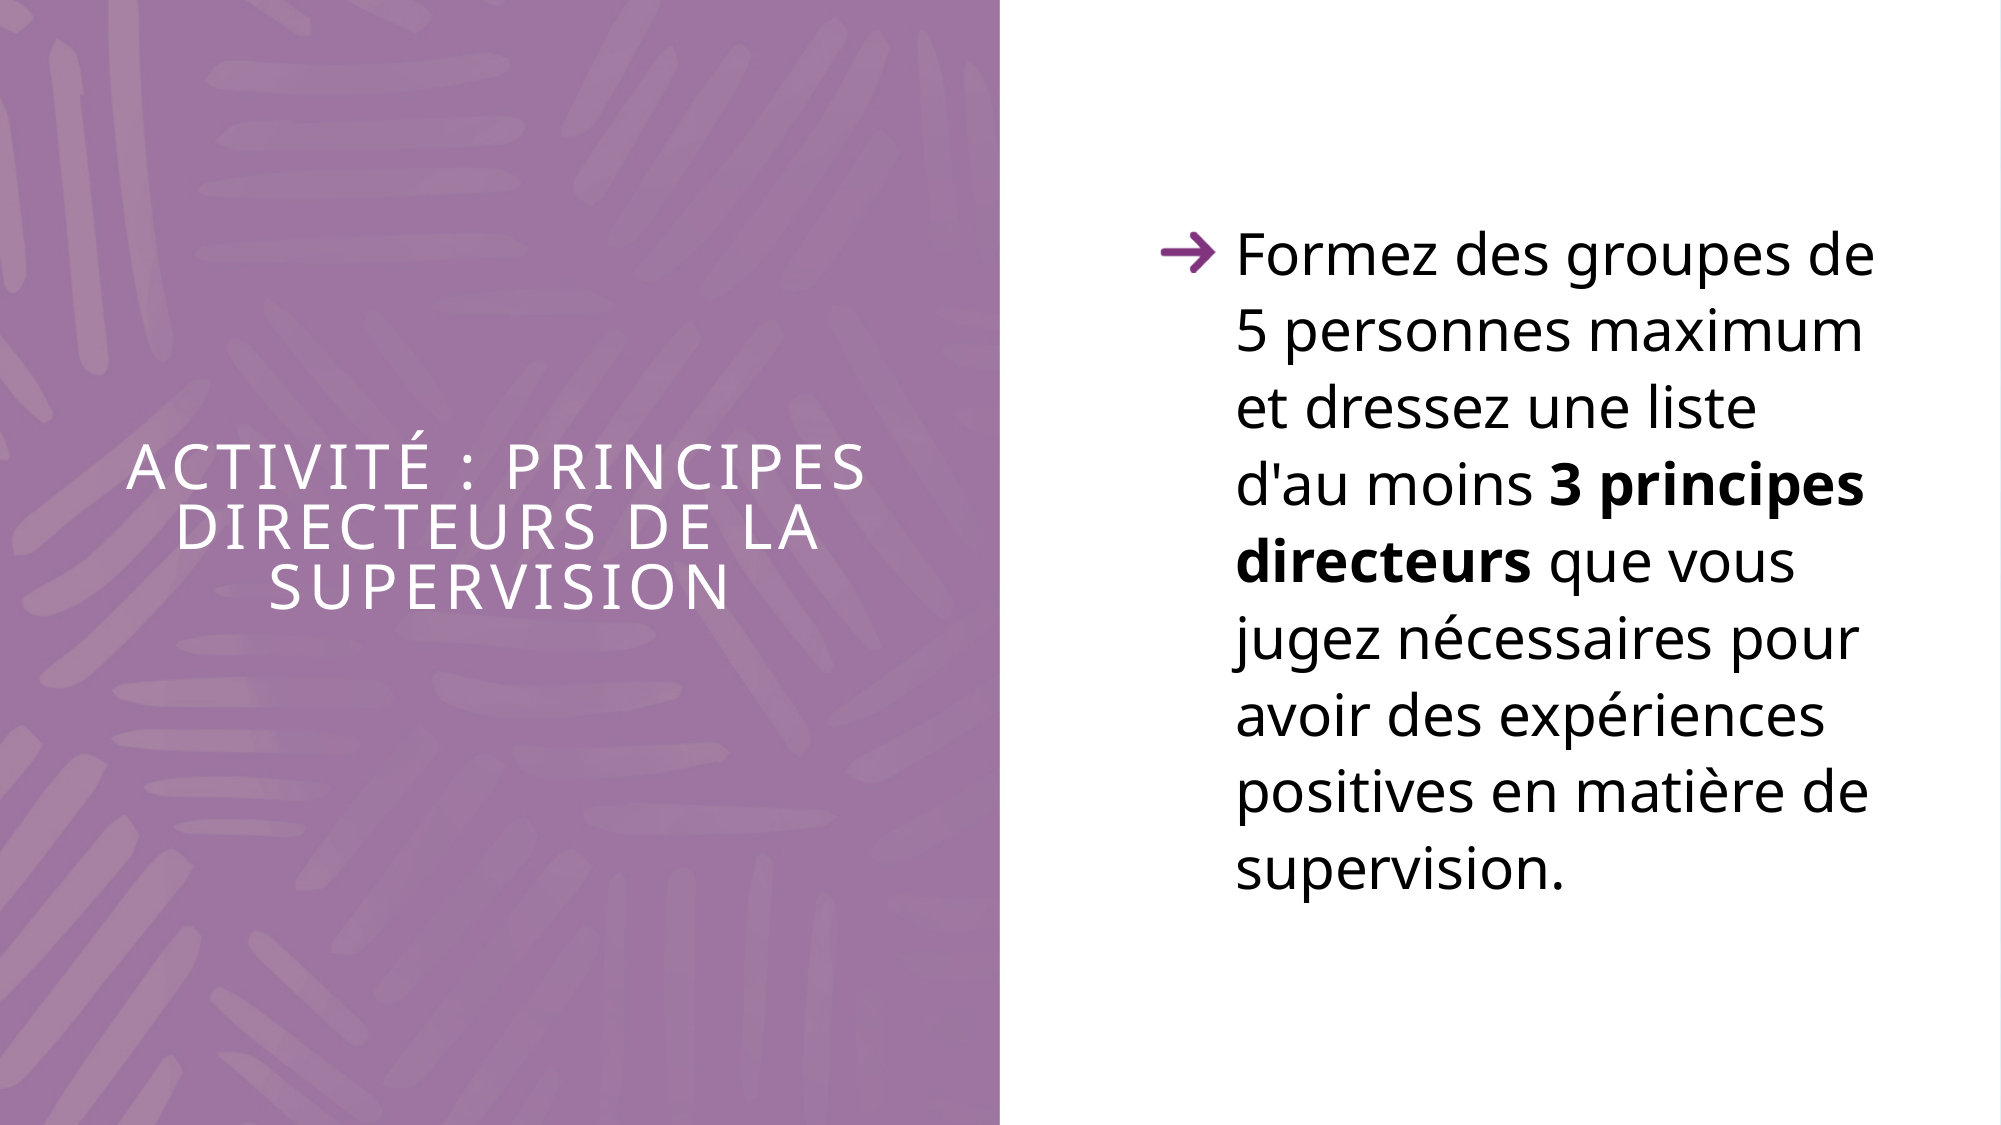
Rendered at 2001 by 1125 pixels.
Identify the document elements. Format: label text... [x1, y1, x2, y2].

picture [0, 0, 2001, 1125]
list Formez des groupes de 5 personnes maximum et dressez une liste d'au moins 3 principes directeurs que vous jugez nécessaires pour avoir des expériences positives en matière de supervision. [1152, 140, 1888, 971]
title Activité : Principes directeurs de la supervision [108, 404, 892, 659]
